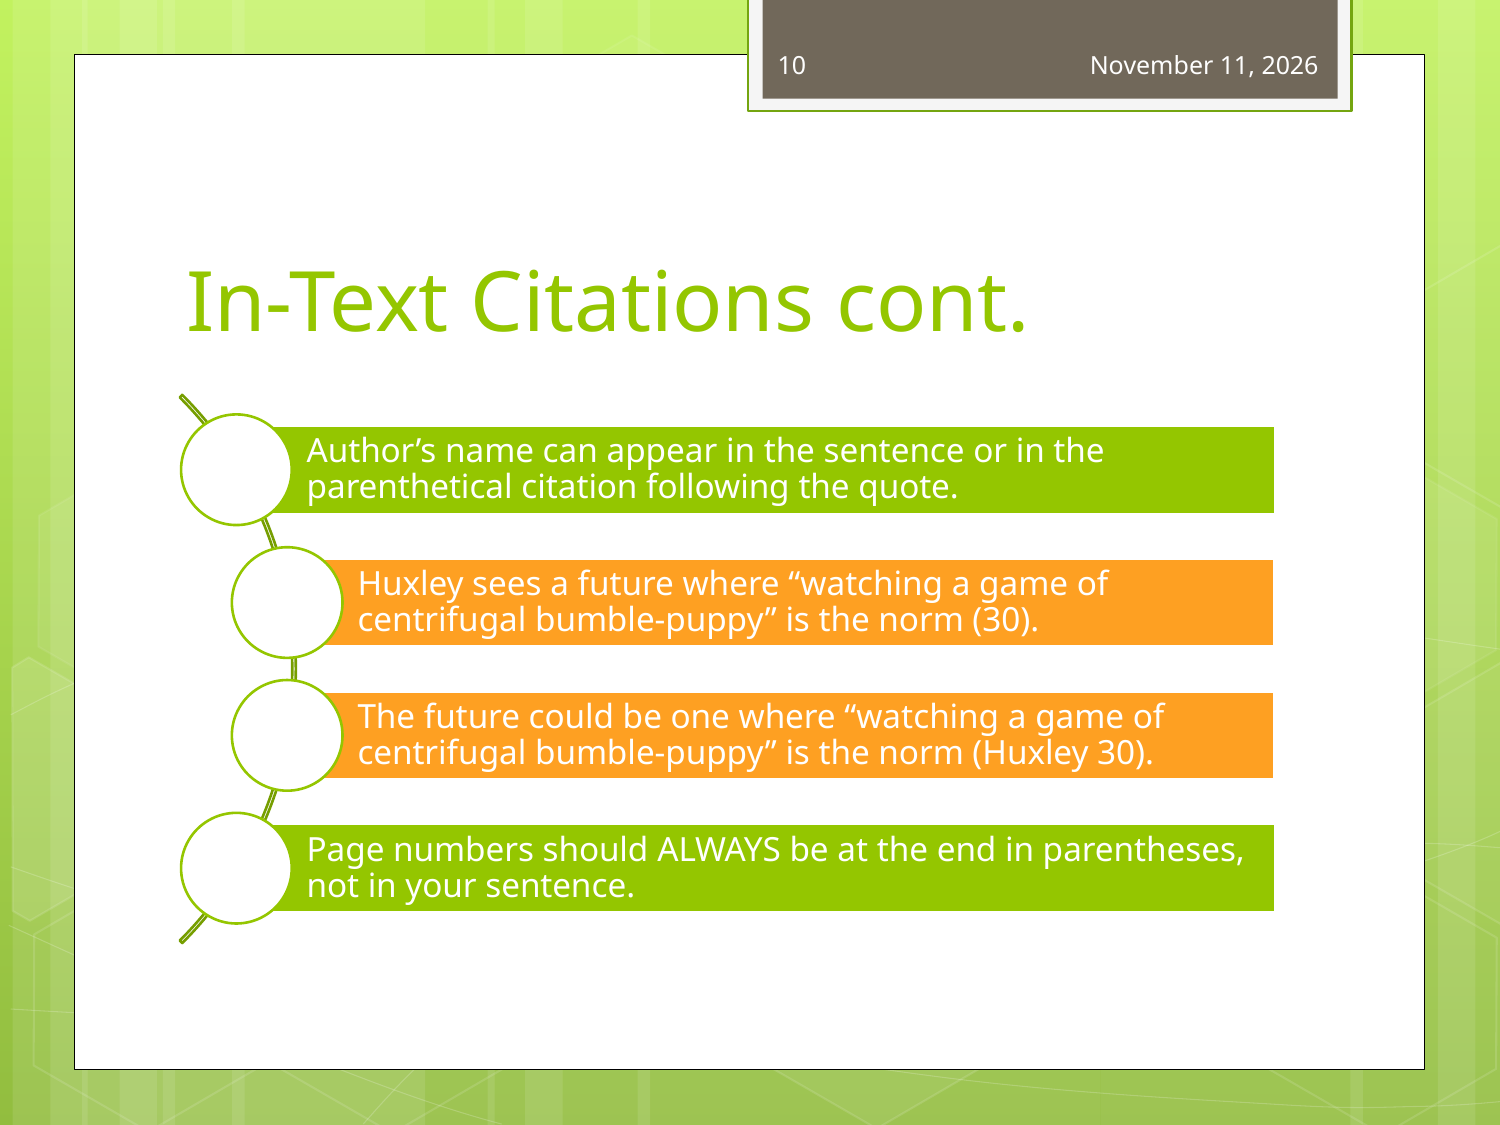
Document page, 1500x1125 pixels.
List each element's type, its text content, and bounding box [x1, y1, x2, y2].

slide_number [983, 36, 1334, 97]
title In-Text Citations cont. [171, 168, 1324, 357]
slide_number 10 [762, 36, 982, 97]
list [170, 380, 1284, 957]
